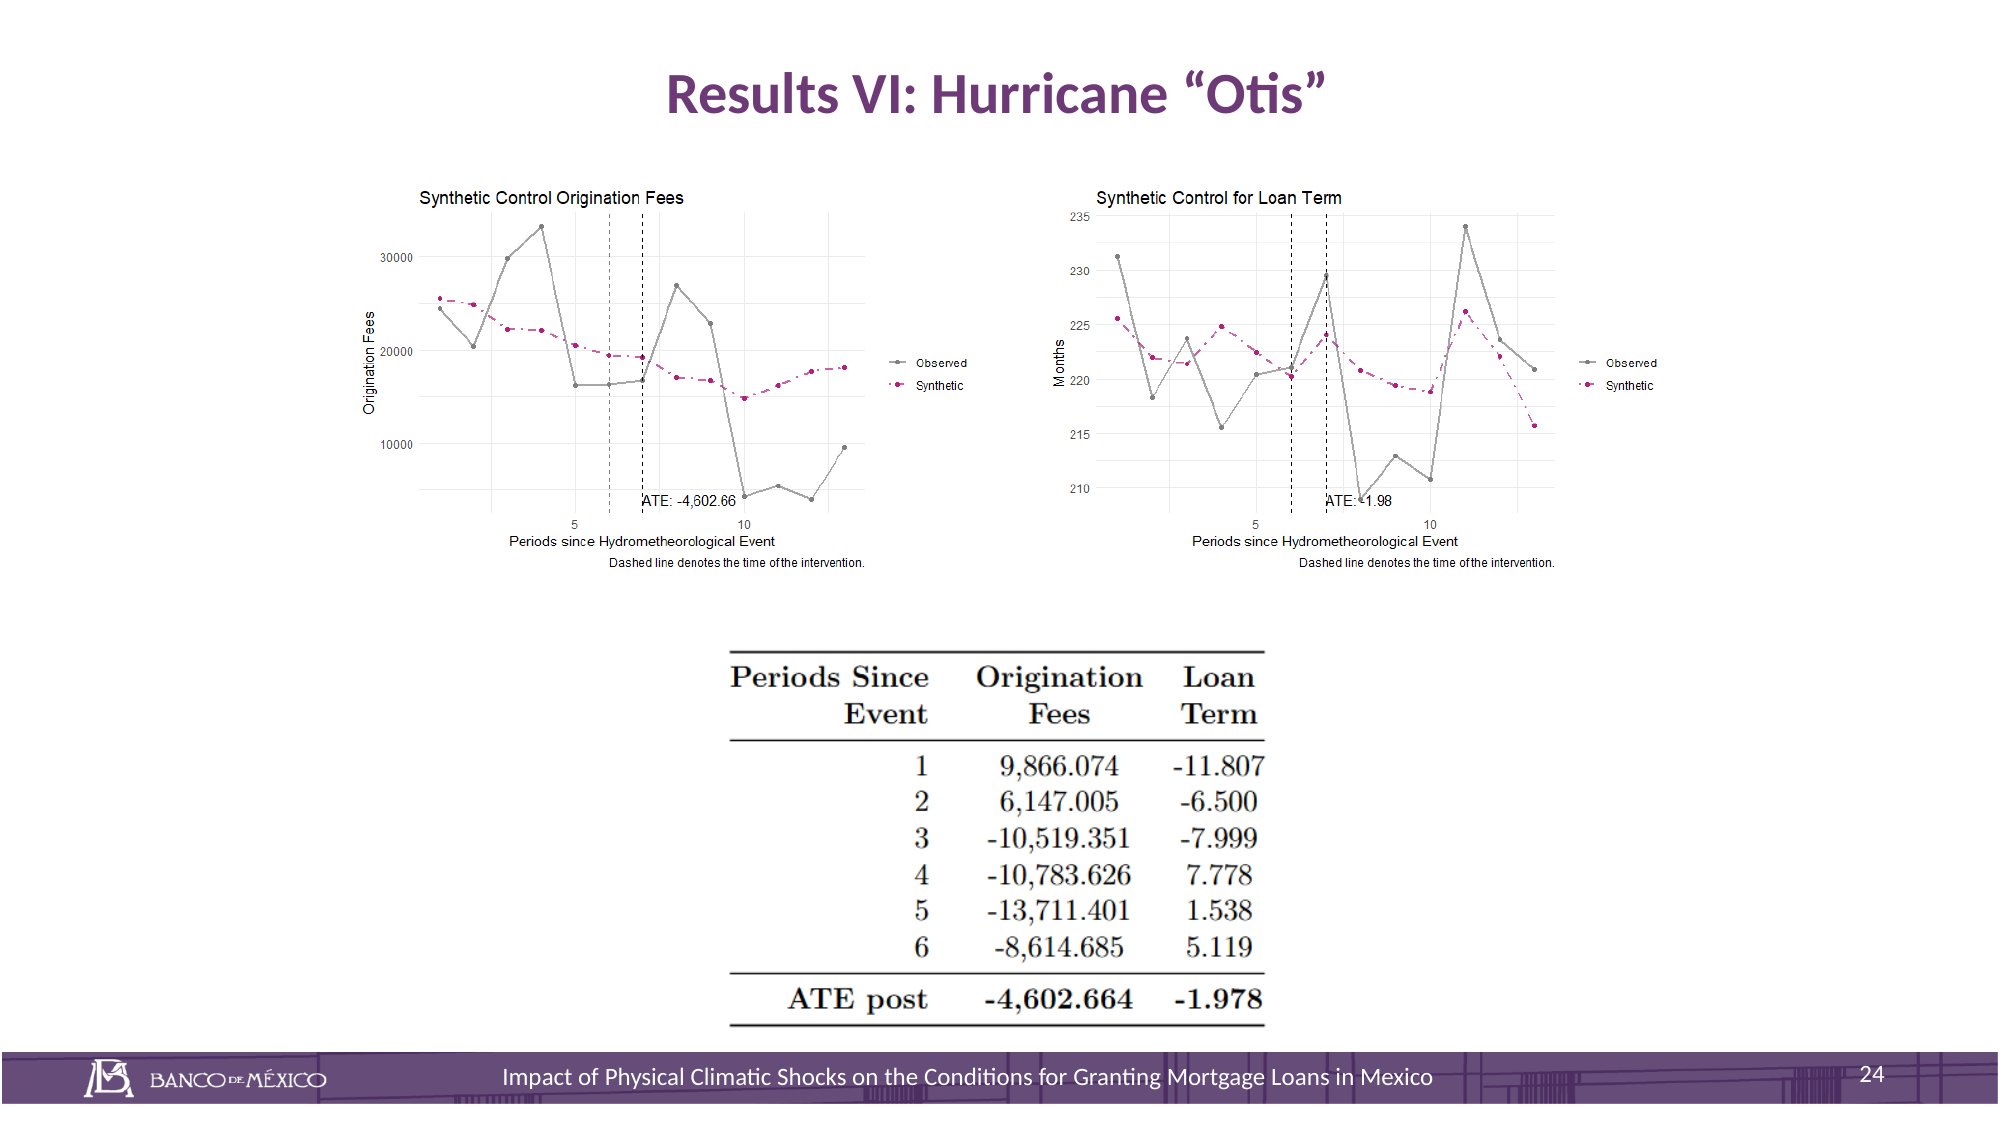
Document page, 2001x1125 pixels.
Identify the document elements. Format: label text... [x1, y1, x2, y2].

picture [1485, 1052, 1998, 1104]
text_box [723, 640, 1277, 1034]
slide_number 24 [1433, 1042, 1900, 1103]
picture [354, 182, 979, 575]
picture [2, 1052, 1433, 1104]
picture [1044, 182, 1669, 575]
title Results VI: Hurricane “Otis” [97, 30, 1898, 149]
text_box Impact of Physical Climatic Shocks on the Conditions for Granting Mortgage Loans in Mexico [452, 1060, 1485, 1121]
